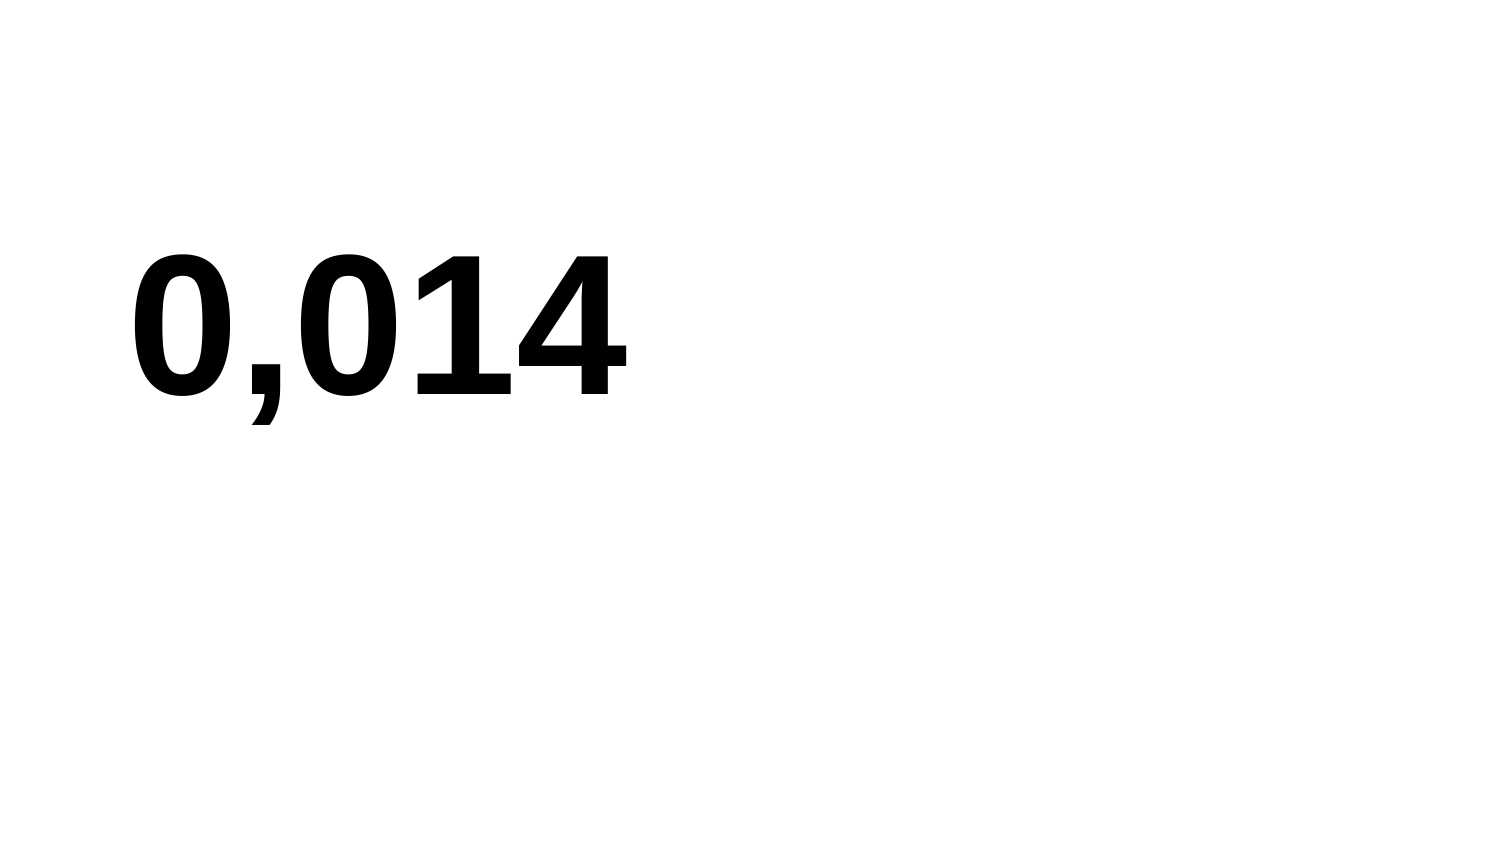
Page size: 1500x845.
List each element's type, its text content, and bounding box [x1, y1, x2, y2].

text_box 0,014 [112, 259, 1388, 450]
